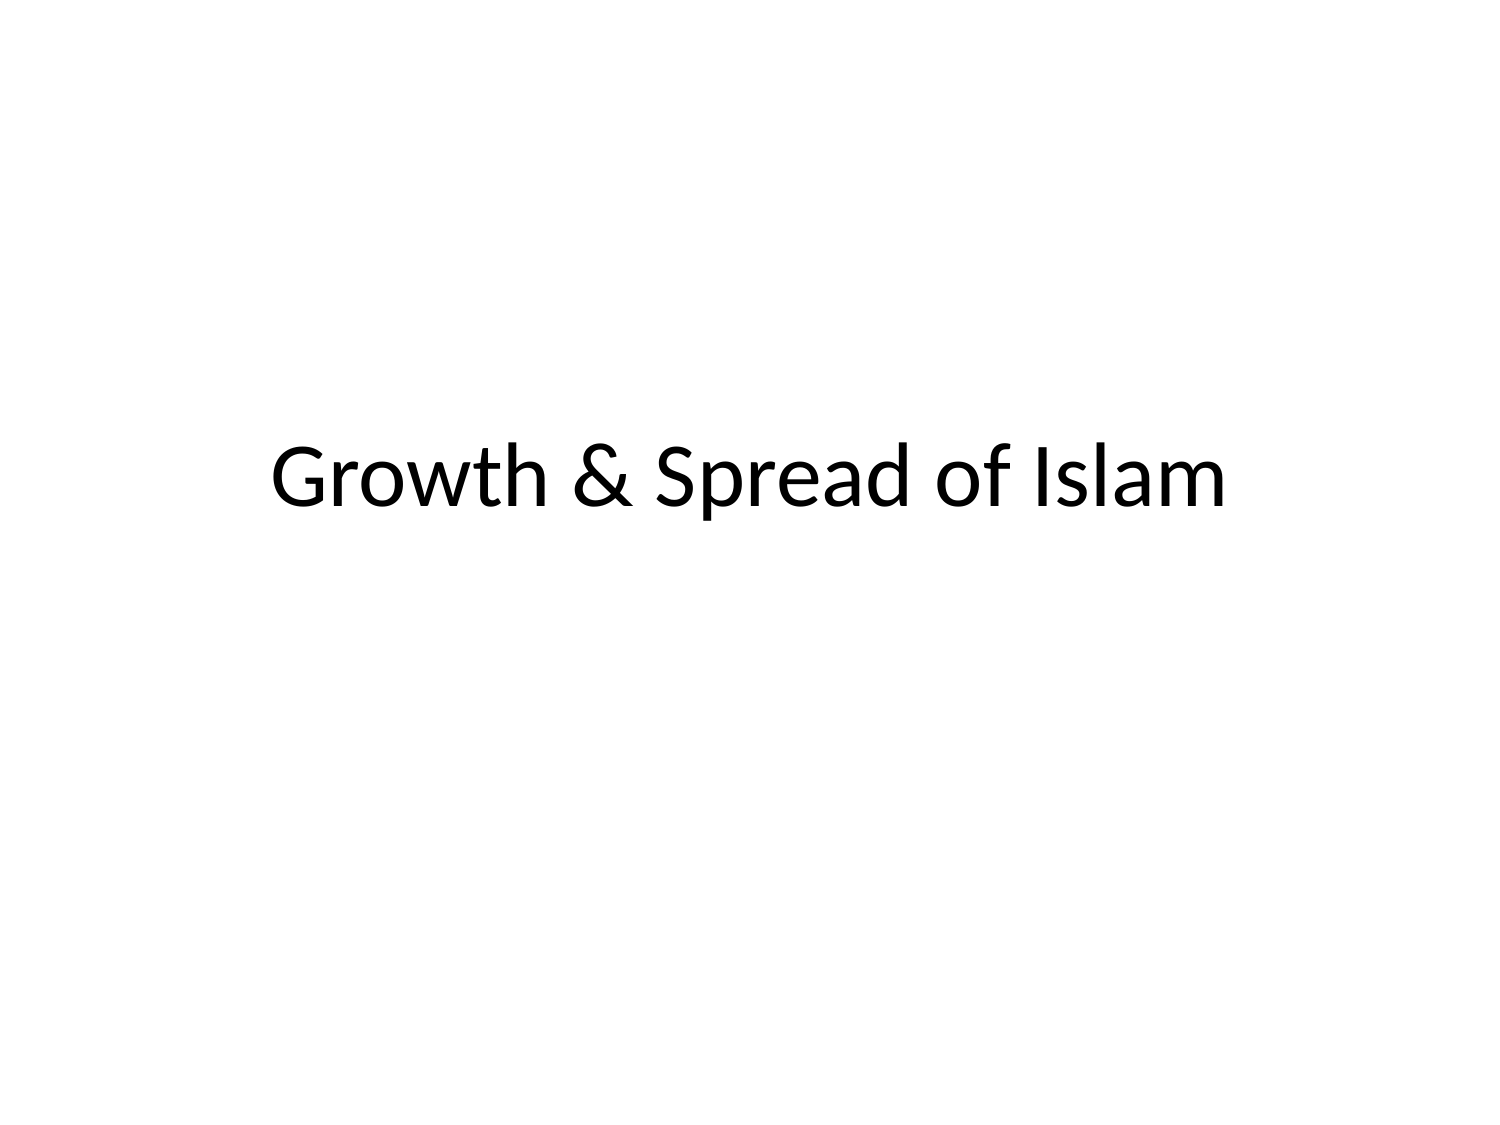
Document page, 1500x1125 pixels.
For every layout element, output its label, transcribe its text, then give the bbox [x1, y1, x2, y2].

title Growth & Spread of Islam [112, 349, 1388, 591]
